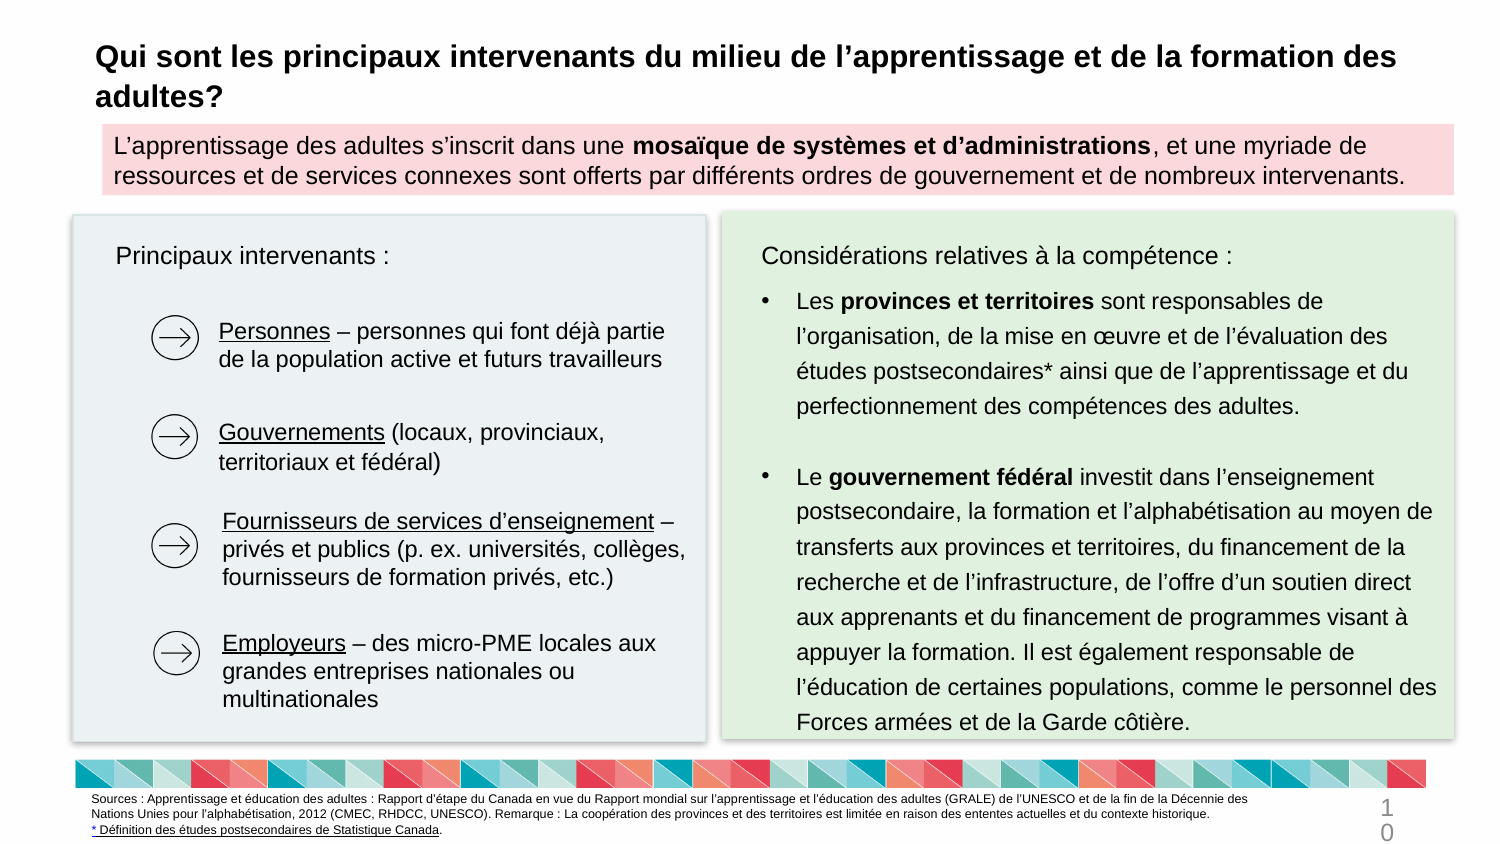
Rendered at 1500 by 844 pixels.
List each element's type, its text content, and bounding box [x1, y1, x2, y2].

text_box L’apprentissage des adultes s’inscrit dans une mosaïque de systèmes et d’administrations, et une myriade de ressources et de services connexes sont offerts par différents ordres de gouvernement et de nombreux intervenants. [102, 123, 1454, 196]
text_box [72, 214, 707, 742]
text_box Fournisseurs de services d’enseignement – privés et publics (p. ex. universités, collèges, fournisseurs de formation privés, etc.) [211, 500, 724, 596]
text_box Considérations relatives à la compétence : [749, 234, 1308, 309]
text_box Principaux intervenants : [104, 234, 526, 309]
text_box * Définition des études postsecondaires de Statistique Canada. [80, 816, 469, 844]
text_box Employeurs – des micro-PME locales aux grandes entreprises nationales ou multinationales [211, 622, 724, 718]
text_box [722, 211, 1454, 739]
slide_number 10 [1365, 792, 1412, 820]
text_box Les provinces et territoires sont responsables de l’organisation, de la mise en œuvre et de l’évaluation des études postsecondaires* ainsi que de l’apprentissage et du perfectionnement des compétences des adultes.​ Le gouvernement fédéral investit dans l’enseignement postsecondaire, la formation et l’alphabétisation au moyen de transferts aux provinces et territoires, du financement de la recherche et de l’infrastructure, de l’offre d’un soutien direct aux apprenants et du financement de programmes visant à appuyer la formation. Il est également responsable de l’éducation de certaines populations, comme le personnel des Forces armées et de la Garde côtière. [749, 246, 1454, 742]
text_box Sources : Apprentissage et éducation des adultes : Rapport d’étape du Canada en vue du Rapport mondial sur l’apprentissage et l’éducation des adultes (GRALE) de l’UNESCO et de la fin de la Décennie des Nations Unies pour l’alphabétisation, 2012 (CMEC, RHDCC, UNESCO). Remarque : La coopération des provinces et des territoires est limitée en raison des ententes actuelles et du contexte historique. [80, 785, 1300, 827]
text_box Gouvernements (locaux, provinciaux, territoriaux et fédéral) [207, 411, 677, 482]
title Qui sont les principaux intervenants du milieu de l’apprentissage et de la formation des adultes? [80, 35, 1454, 112]
text_box Personnes – personnes qui font déjà partie de la population active et futurs travailleurs [207, 310, 677, 379]
picture [0, 0, 1500, 844]
